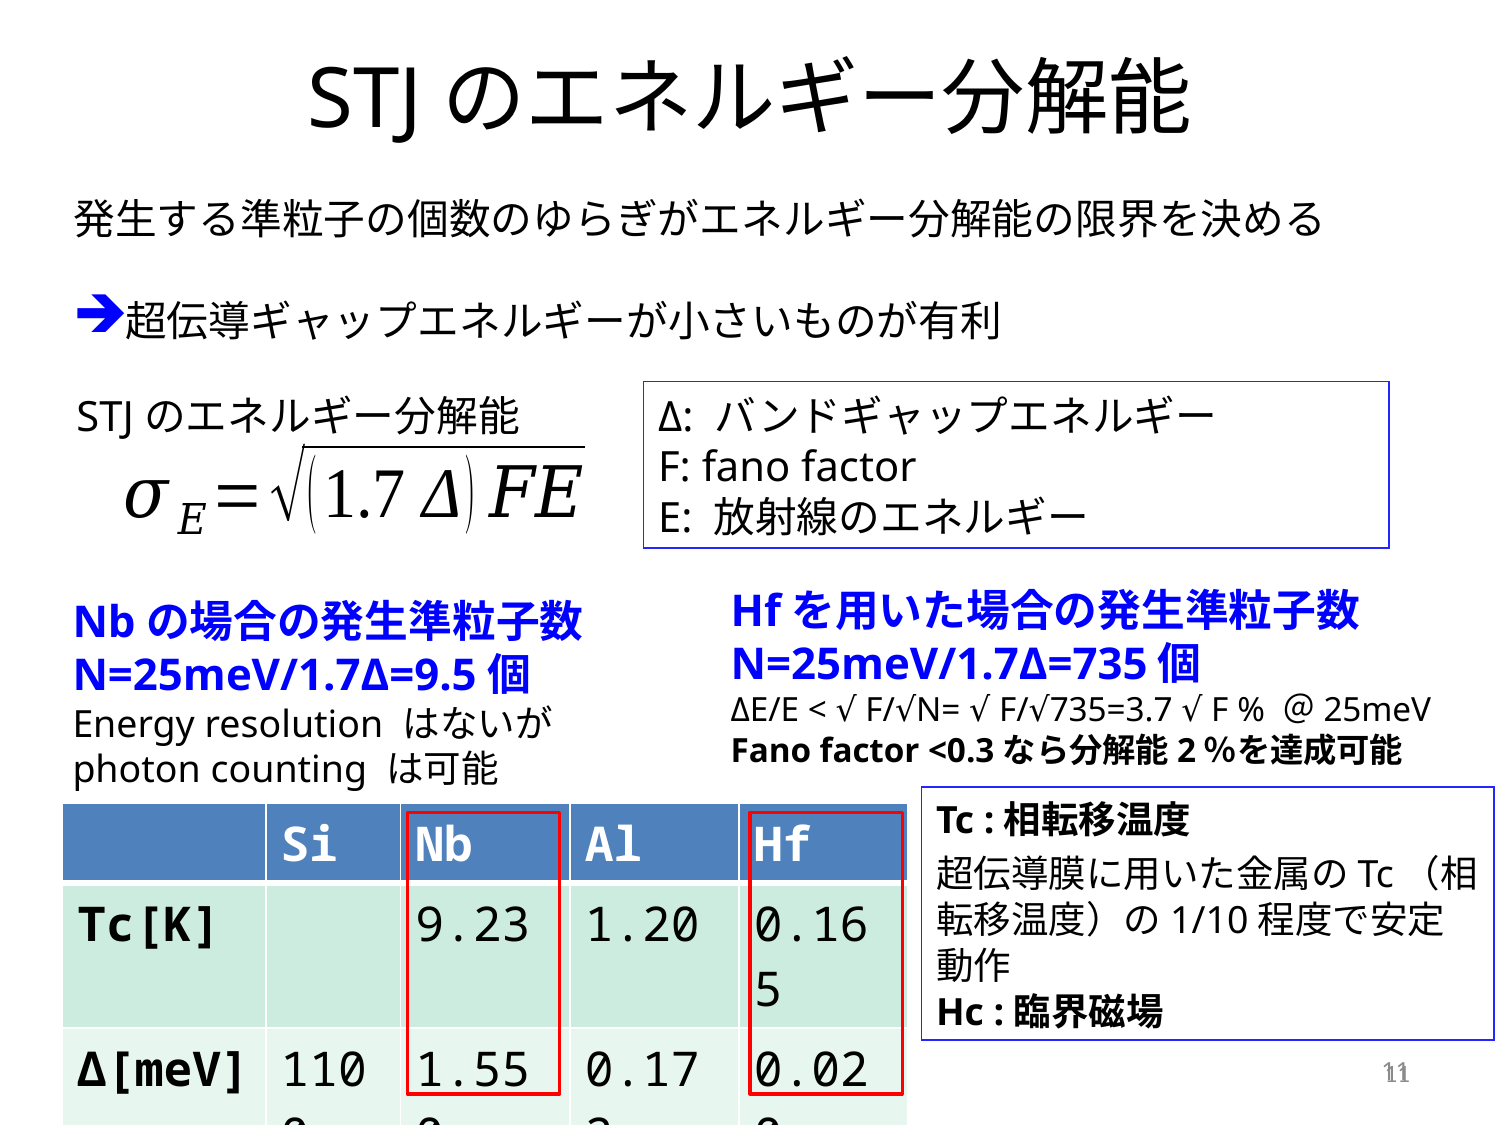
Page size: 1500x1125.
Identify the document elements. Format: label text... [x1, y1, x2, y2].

text_box [749, 812, 903, 1094]
table_cell 9.23 [560, 886, 569, 1027]
table_header Hf [740, 804, 907, 880]
text_box 発生する準粒子の個数のゆらぎがエネルギー分解能の限界を決める 超伝導ギャップエネルギーが小さいものが有利 [58, 184, 1395, 362]
table_header Si [267, 804, 400, 880]
table_header [63, 804, 265, 880]
table_cell 1.550 [401, 1029, 569, 1125]
table_cell 0.020 [740, 1029, 907, 1125]
table_cell 1.20 [571, 886, 738, 1027]
text_box Hfを用いた場合の発生準粒子数 N=25meV/1.7Δ=735個 ΔE/E < √ F/√N= √ F/√735=3.7 √ F % ＠25meV Fano factor <0.3なら分解能2％を達成可能 [681, 565, 1481, 786]
text_box Nbの場合の発生準粒子数 N=25meV/1.7Δ=9.5個 Energy resolution はないがphoton counting は可能 [53, 597, 657, 786]
table_cell Δ[meV] [63, 1029, 265, 1125]
text_box STJのエネルギー分解能 [61, 381, 535, 448]
table_header Al [571, 804, 738, 880]
text_box Tc :相転移温度 超伝導膜に用いた金属のTc（相転移温度）の1/10程度で安定動作 Hc :臨界磁場 [921, 786, 1494, 1041]
table_cell 0.165 [740, 886, 749, 1027]
slide_number 11 [1074, 1042, 1425, 1103]
table_cell 0.172 [571, 1029, 738, 1125]
table_cell 1100 [267, 1029, 400, 1125]
table_cell 9.23 [401, 886, 407, 1027]
text_box STJのエネルギー分解能 [74, 35, 1425, 161]
table_cell Tc[K] [63, 886, 265, 1027]
text_box Δ: バンドギャップエネルギー F: fano factor E: 放射線のエネルギー [643, 381, 1390, 549]
table_header Nb [401, 804, 569, 880]
table_cell [267, 886, 400, 1027]
table_cell 0.165 [903, 886, 907, 1027]
text_box [407, 812, 560, 1094]
